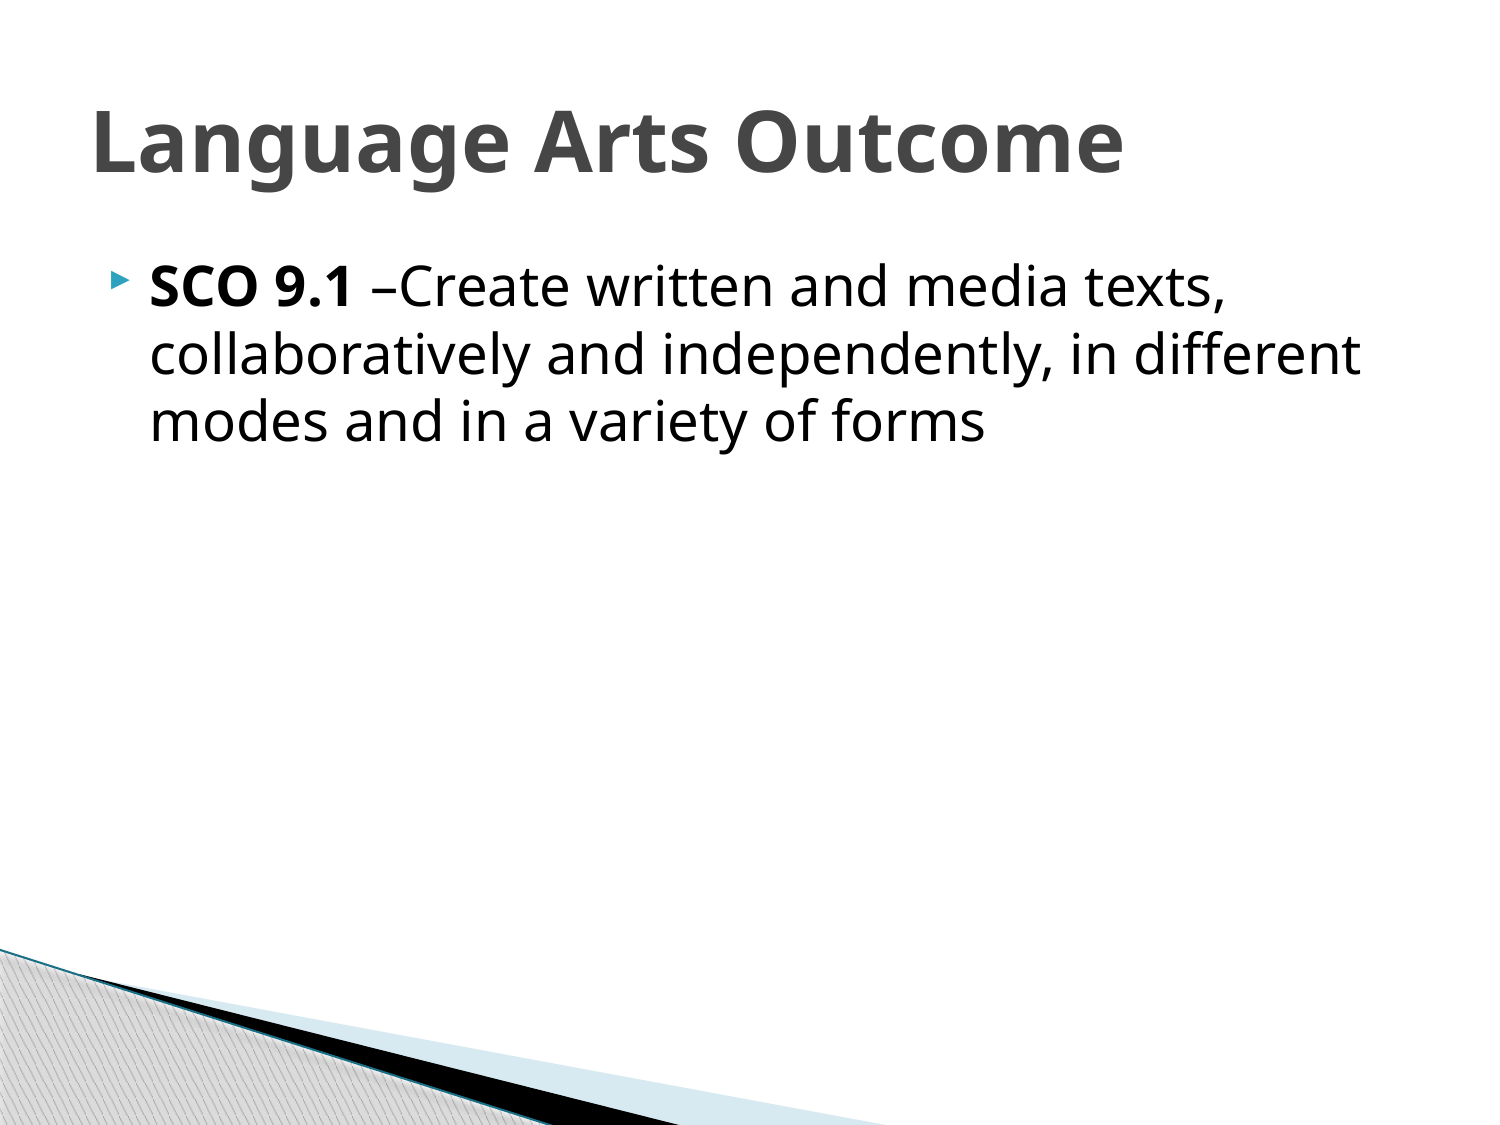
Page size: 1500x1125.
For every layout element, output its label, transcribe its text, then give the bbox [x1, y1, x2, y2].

list SCO 9.1 –Create written and media texts, collaboratively and independently, in different modes and in a variety of forms [74, 242, 1426, 986]
title Language Arts Outcome [75, 45, 1425, 233]
